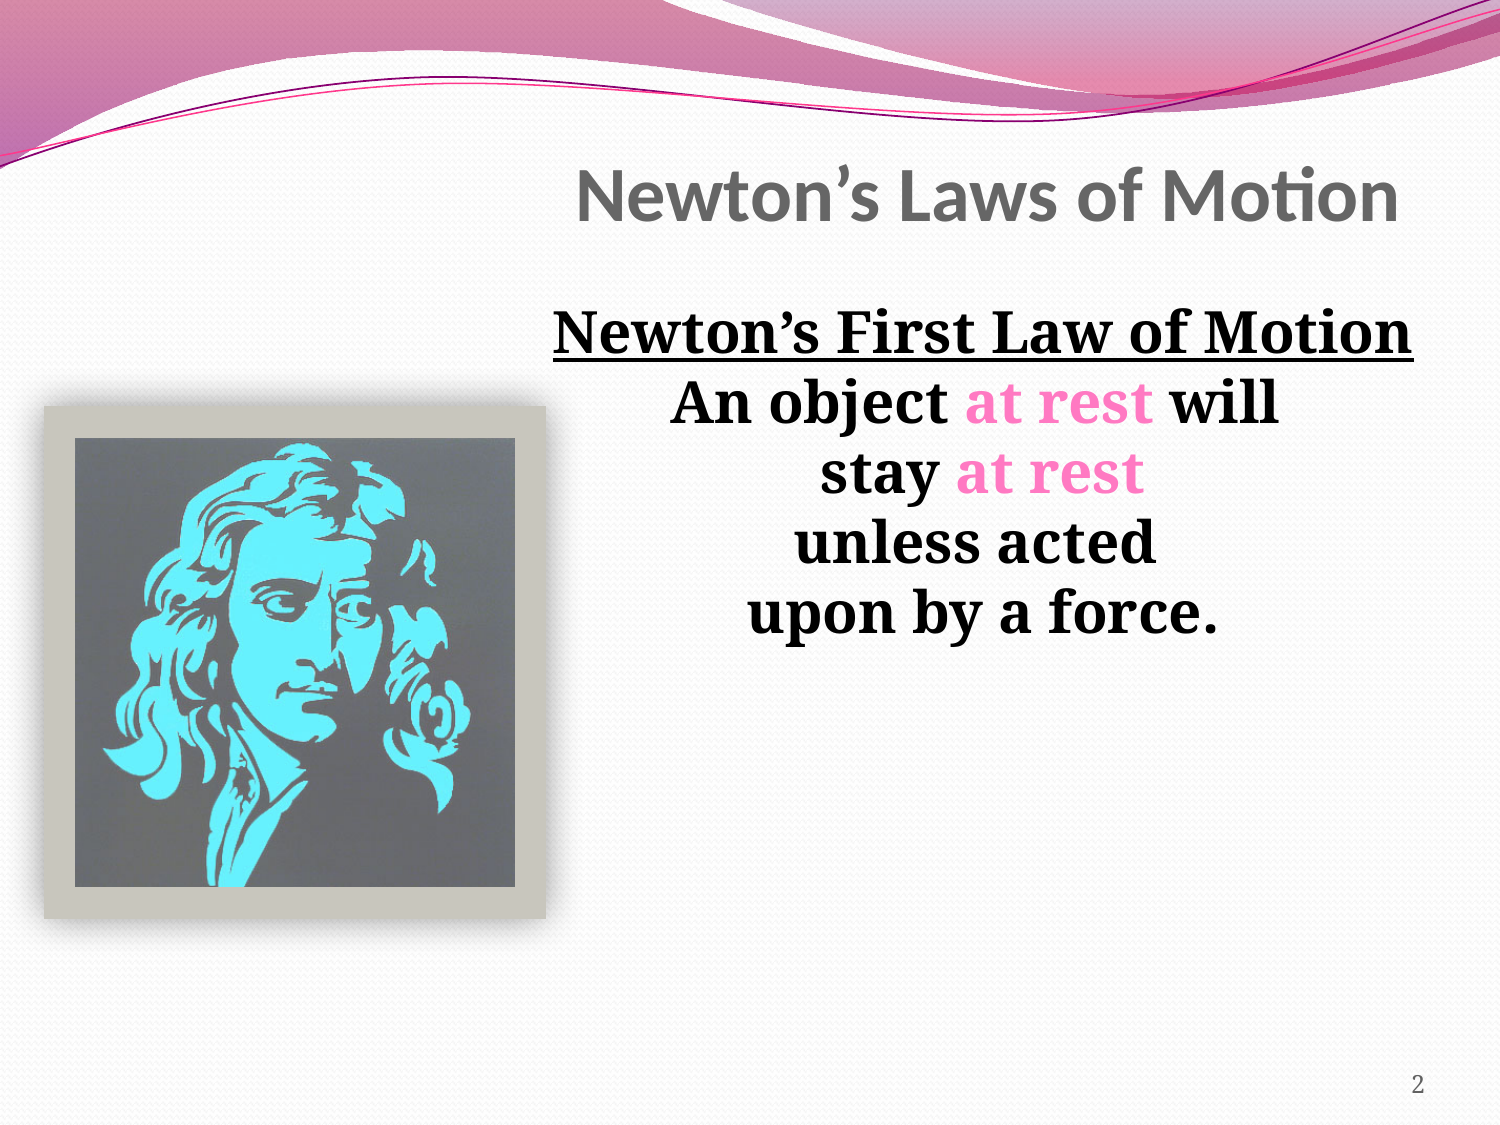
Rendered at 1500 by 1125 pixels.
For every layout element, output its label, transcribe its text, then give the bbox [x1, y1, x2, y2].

slide_number 2 [1299, 1042, 1425, 1103]
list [74, 437, 515, 888]
text_box Newton’s First Law of Motion An object at rest will stay at rest unless acted upon by a force. [537, 287, 1429, 653]
title Newton’s Laws of Motion [574, 49, 1438, 238]
